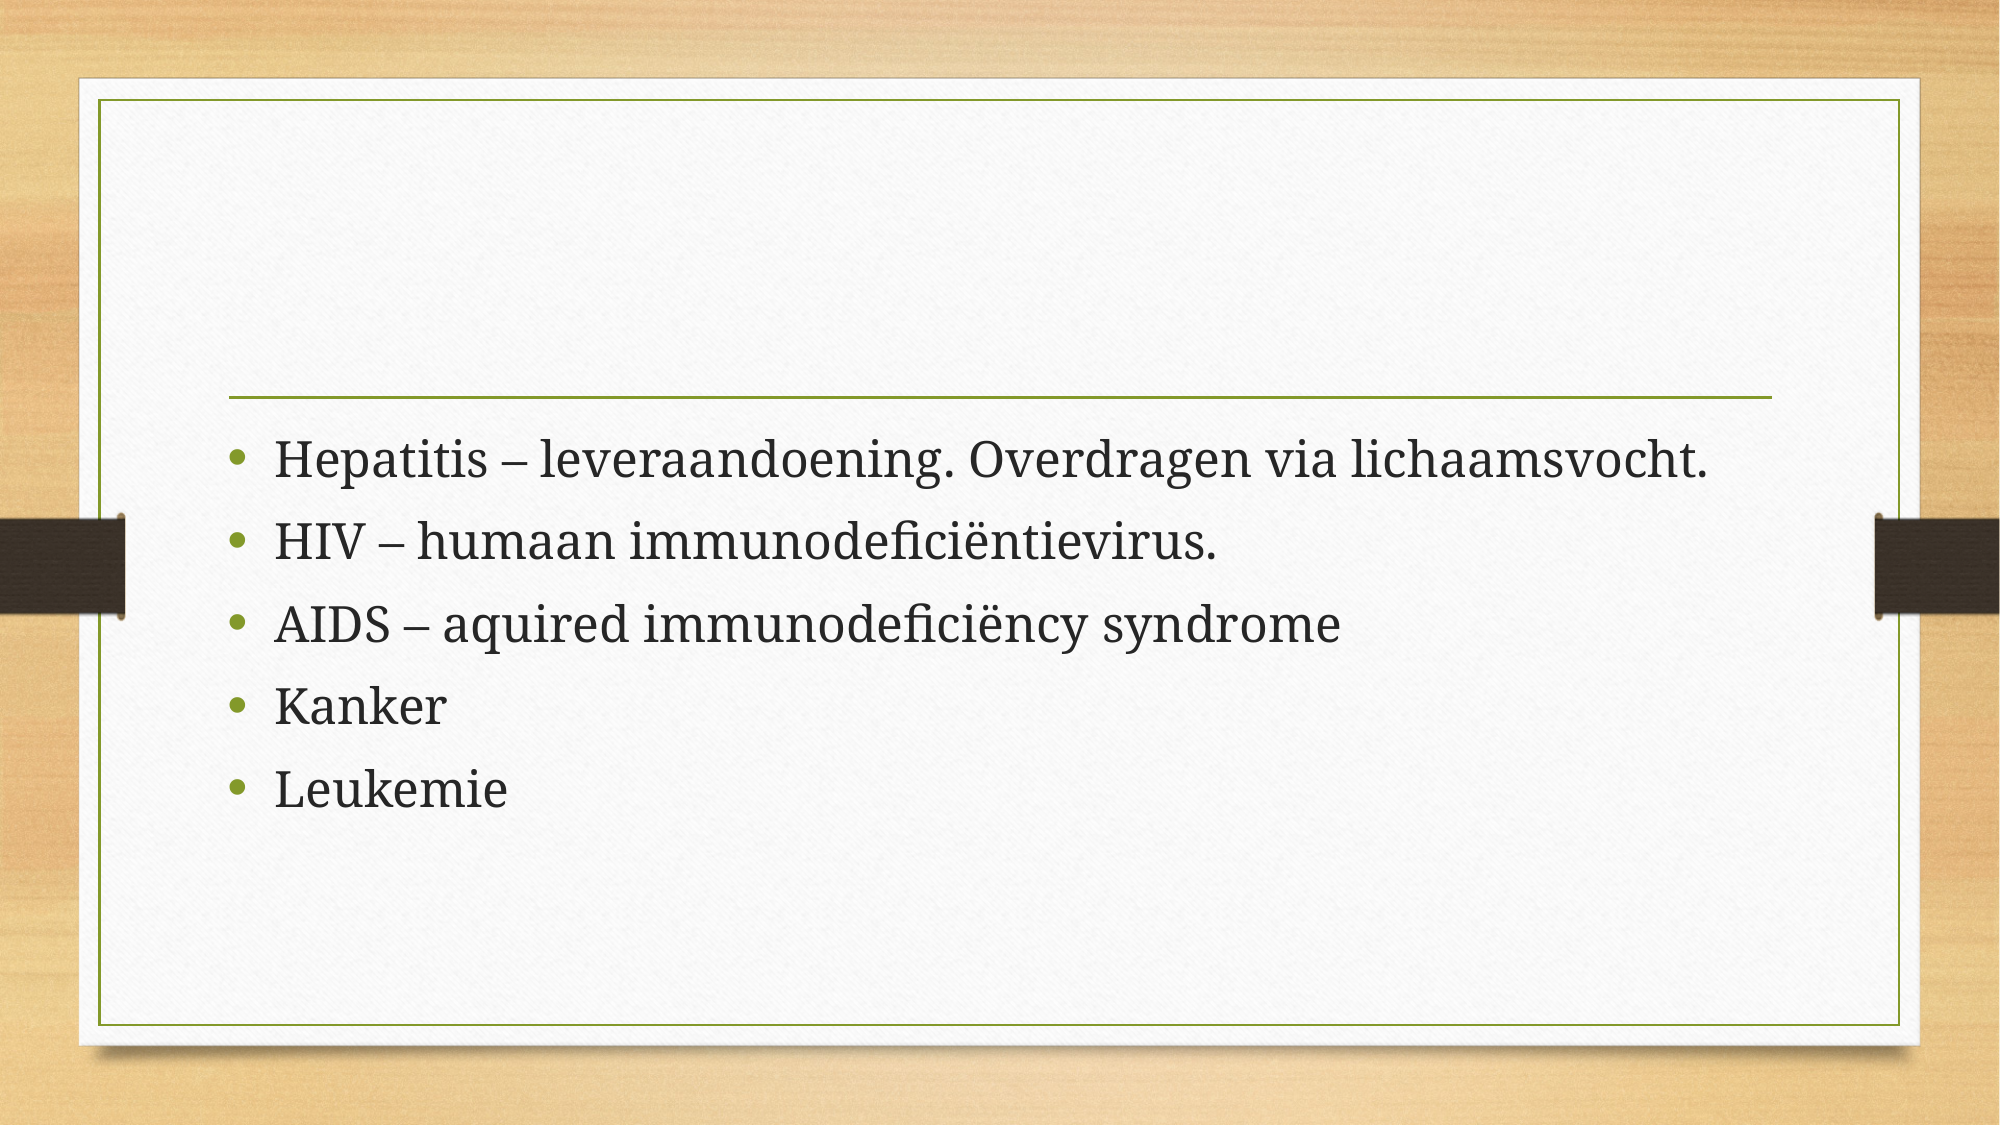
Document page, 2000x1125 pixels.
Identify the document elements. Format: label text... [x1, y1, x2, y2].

list Hepatitis – leveraandoening. Overdragen via lichaamsvocht. HIV – humaan immunodeficiëntievirus. AIDS – aquired immunodeficiëncy syndrome Kanker Leukemie [212, 419, 1787, 964]
picture [0, 0, 2000, 1125]
